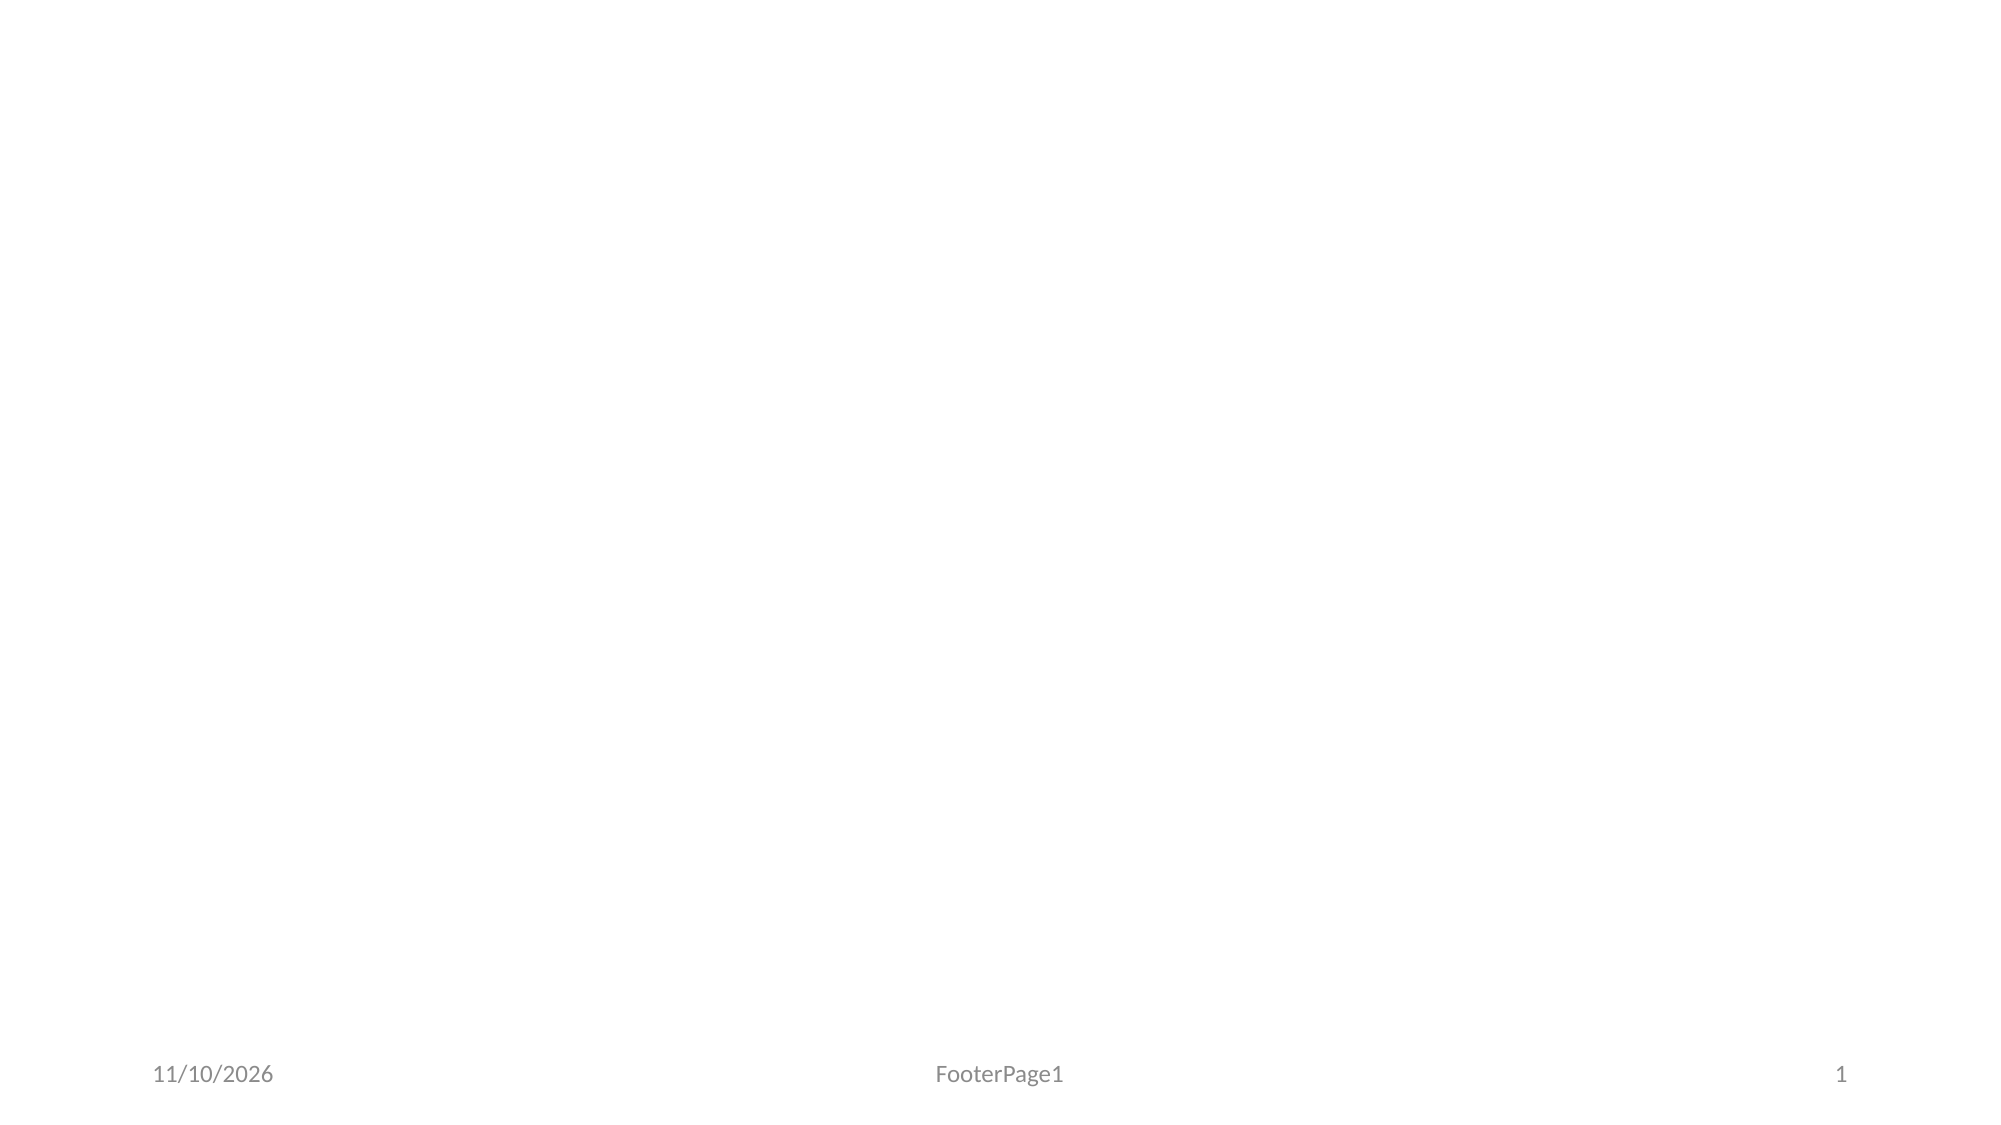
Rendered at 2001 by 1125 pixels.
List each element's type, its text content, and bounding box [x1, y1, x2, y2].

footer FooterPage1 [662, 1042, 1338, 1103]
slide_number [137, 1042, 588, 1103]
slide_number 1 [1412, 1042, 1863, 1103]
